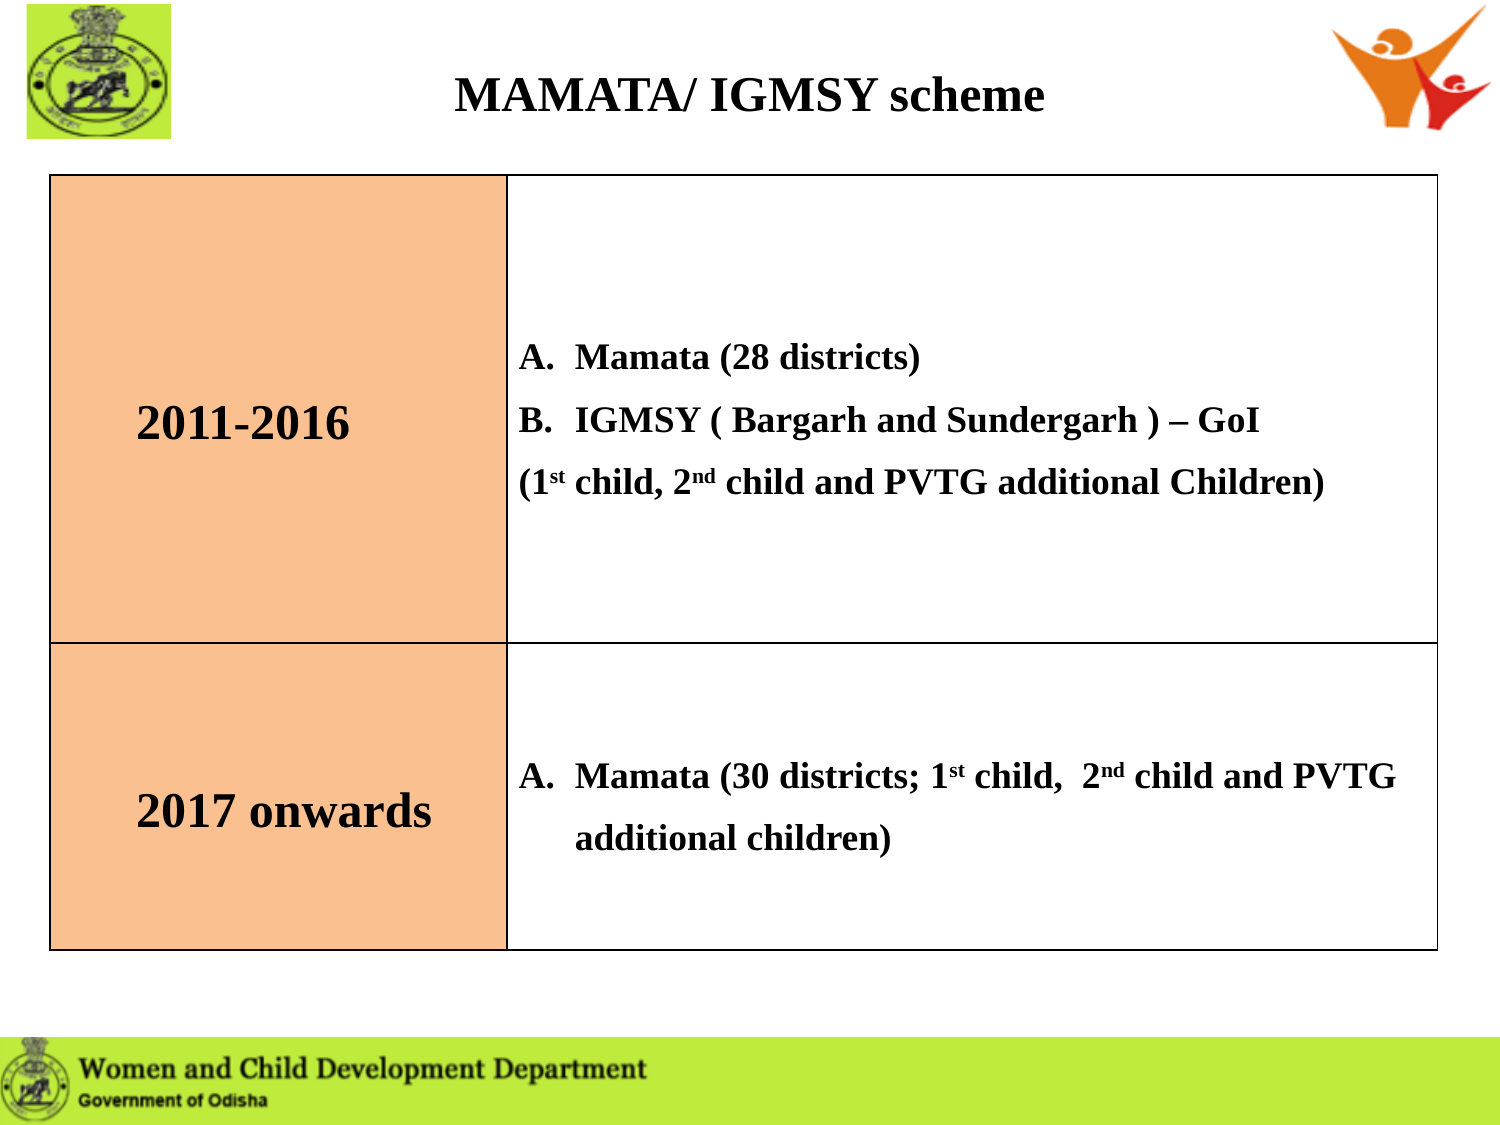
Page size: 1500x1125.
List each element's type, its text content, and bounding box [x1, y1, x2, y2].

table_header Mamata (28 districts) IGMSY ( Bargarh and Sundergarh ) – GoI (1st child, 2nd child and PVTG additional Children) [508, 176, 1437, 642]
table_header 2011-2016 [51, 176, 506, 642]
picture [1328, 1, 1500, 138]
picture [0, 1037, 1500, 1125]
table_cell Mamata (30 districts; 1st child, 2nd child and PVTG additional children) [508, 644, 1437, 949]
picture [26, 3, 172, 139]
title MAMATA/ IGMSY scheme [176, 45, 1323, 138]
table_cell 2017 onwards [51, 644, 506, 949]
